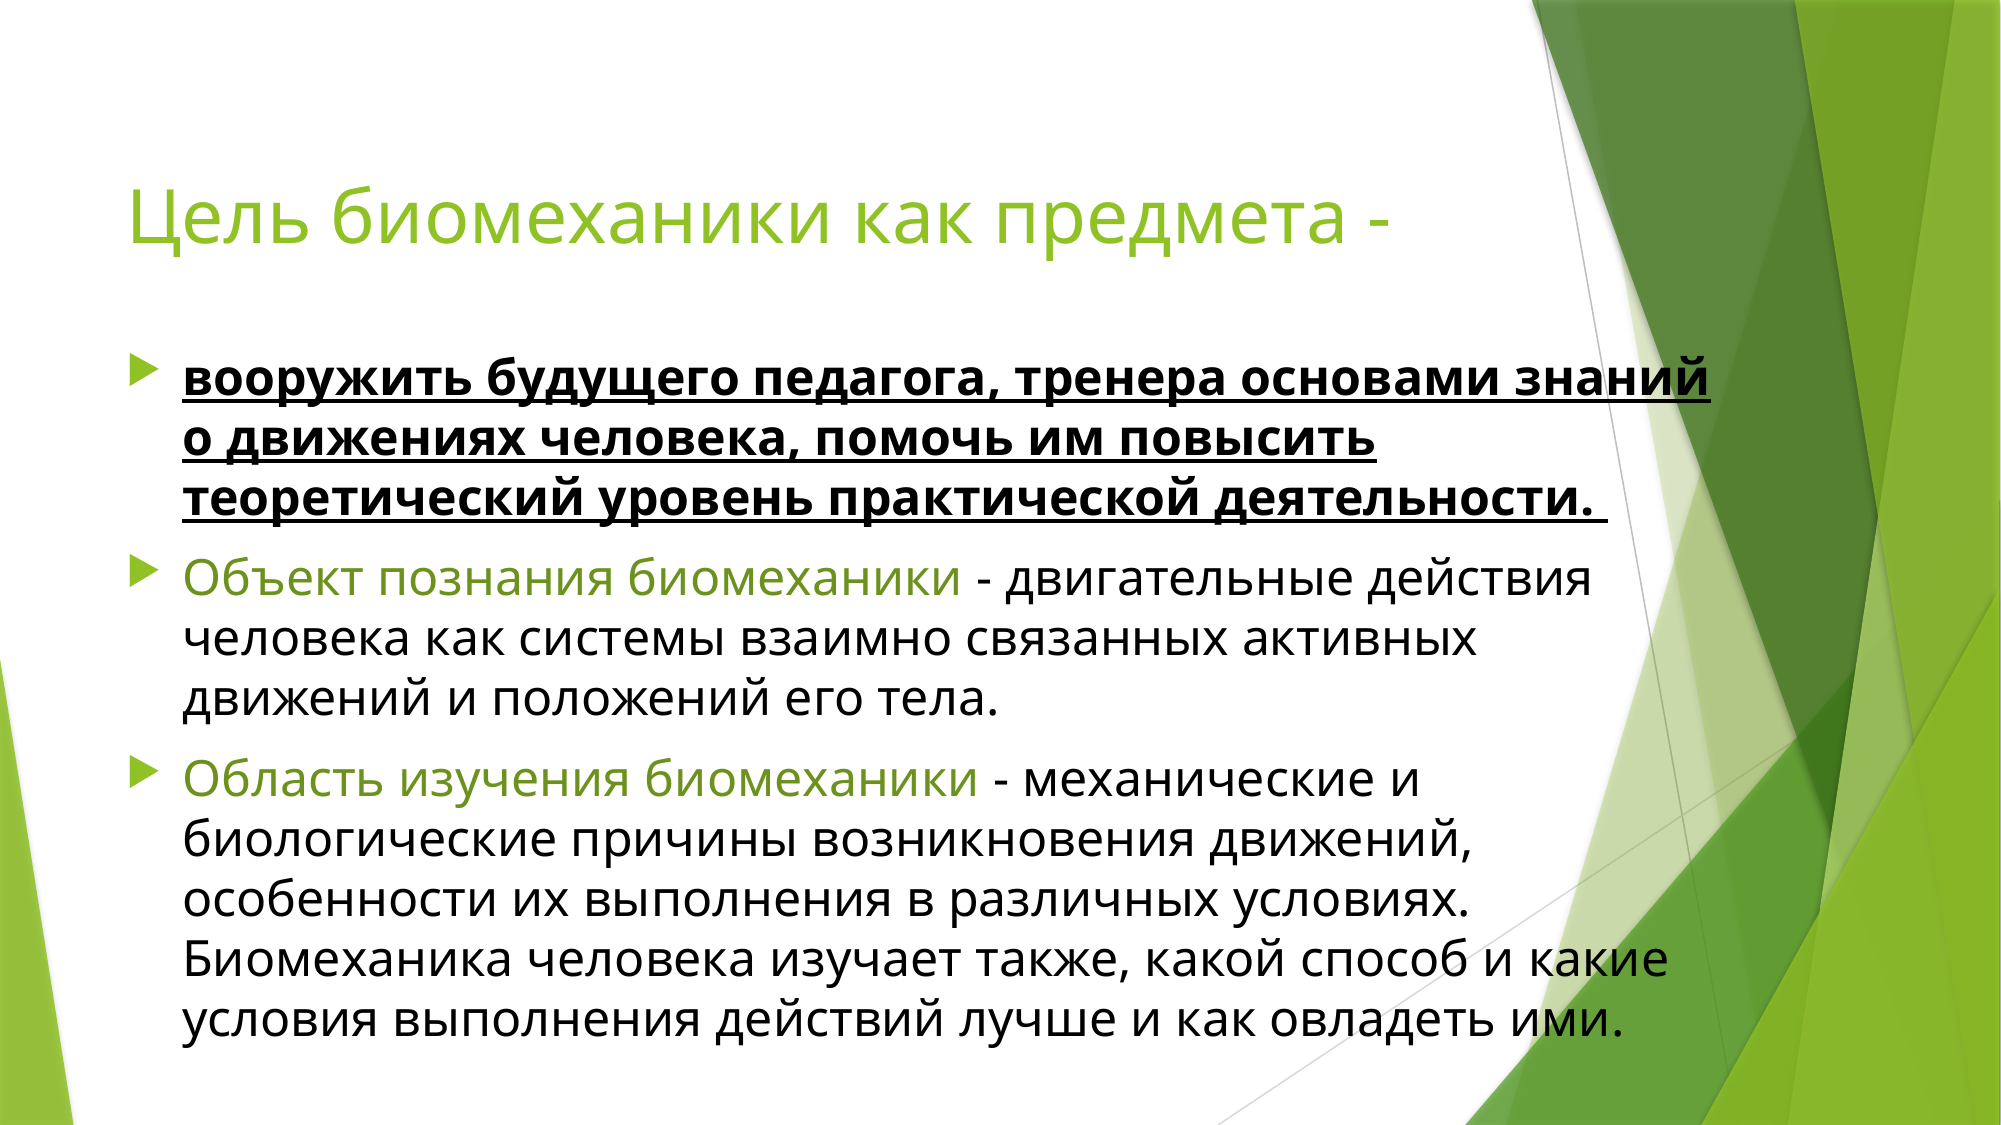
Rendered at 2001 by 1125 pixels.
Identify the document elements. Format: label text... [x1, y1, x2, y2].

title Цель биомеханики как предмета - [111, 161, 1522, 304]
list вооружить будущего педагога, тренера основами знаний о движениях человека, помочь им повысить теоретический уровень практической деятельности. Объект познания биомеханики - двигательные действия человека как системы взаимно связанных активных движений и положений его тела. Область изучения биомеханики - механические и биологические причины возникновения движений, особенности их выполнения в различных условиях. Биомеханика человека изучает также, какой способ и какие условия выполнения действий лучше и как овладеть ими. [111, 337, 1729, 1058]
